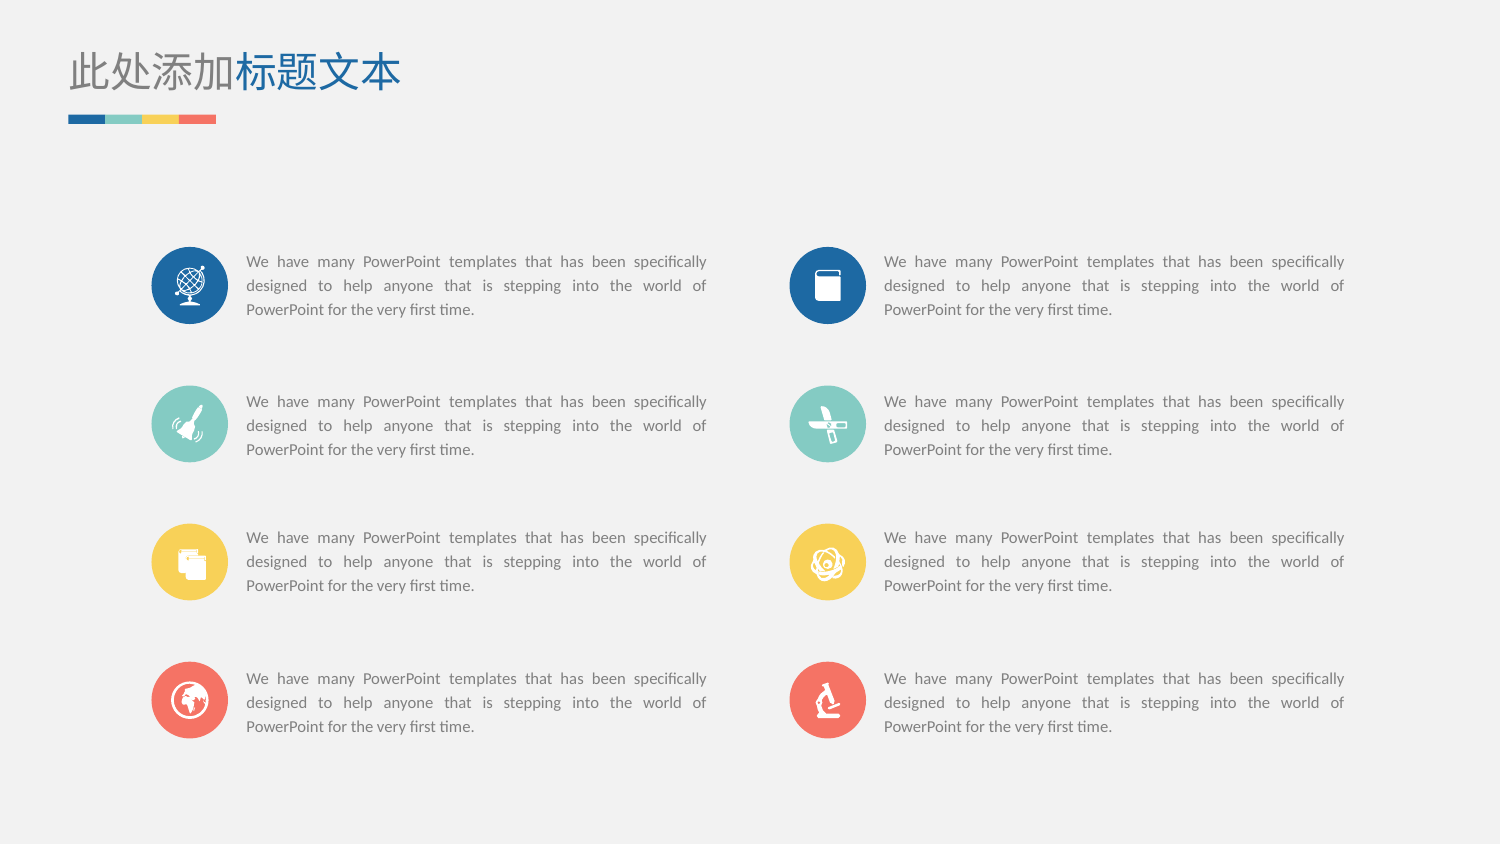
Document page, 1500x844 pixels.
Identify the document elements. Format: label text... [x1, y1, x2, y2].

text_box [789, 385, 867, 463]
text_box We have many PowerPoint templates that has been specifically designed to help anyone that is stepping into the world of PowerPoint for the very first time. [884, 386, 1345, 459]
text_box [789, 523, 867, 601]
text_box [810, 547, 845, 582]
text_box [171, 681, 209, 719]
text_box [151, 385, 229, 463]
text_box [807, 405, 848, 445]
text_box We have many PowerPoint templates that has been specifically designed to help anyone that is stepping into the world of PowerPoint for the very first time. [246, 523, 708, 596]
text_box [178, 549, 206, 580]
text_box [151, 246, 229, 325]
text_box We have many PowerPoint templates that has been specifically designed to help anyone that is stepping into the world of PowerPoint for the very first time. [246, 664, 708, 736]
text_box We have many PowerPoint templates that has been specifically designed to help anyone that is stepping into the world of PowerPoint for the very first time. [884, 247, 1345, 320]
text_box We have many PowerPoint templates that has been specifically designed to help anyone that is stepping into the world of PowerPoint for the very first time. [884, 523, 1345, 596]
text_box [172, 404, 203, 441]
text_box [151, 661, 229, 739]
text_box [68, 114, 217, 125]
text_box [789, 246, 867, 325]
text_box [789, 661, 867, 739]
text_box 此处添加标题文本 [68, 45, 524, 96]
text_box [815, 682, 841, 719]
text_box [815, 269, 841, 301]
text_box We have many PowerPoint templates that has been specifically designed to help anyone that is stepping into the world of PowerPoint for the very first time. [246, 247, 708, 320]
text_box [151, 523, 229, 601]
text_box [174, 265, 207, 306]
text_box We have many PowerPoint templates that has been specifically designed to help anyone that is stepping into the world of PowerPoint for the very first time. [884, 664, 1345, 736]
text_box We have many PowerPoint templates that has been specifically designed to help anyone that is stepping into the world of PowerPoint for the very first time. [246, 386, 708, 459]
